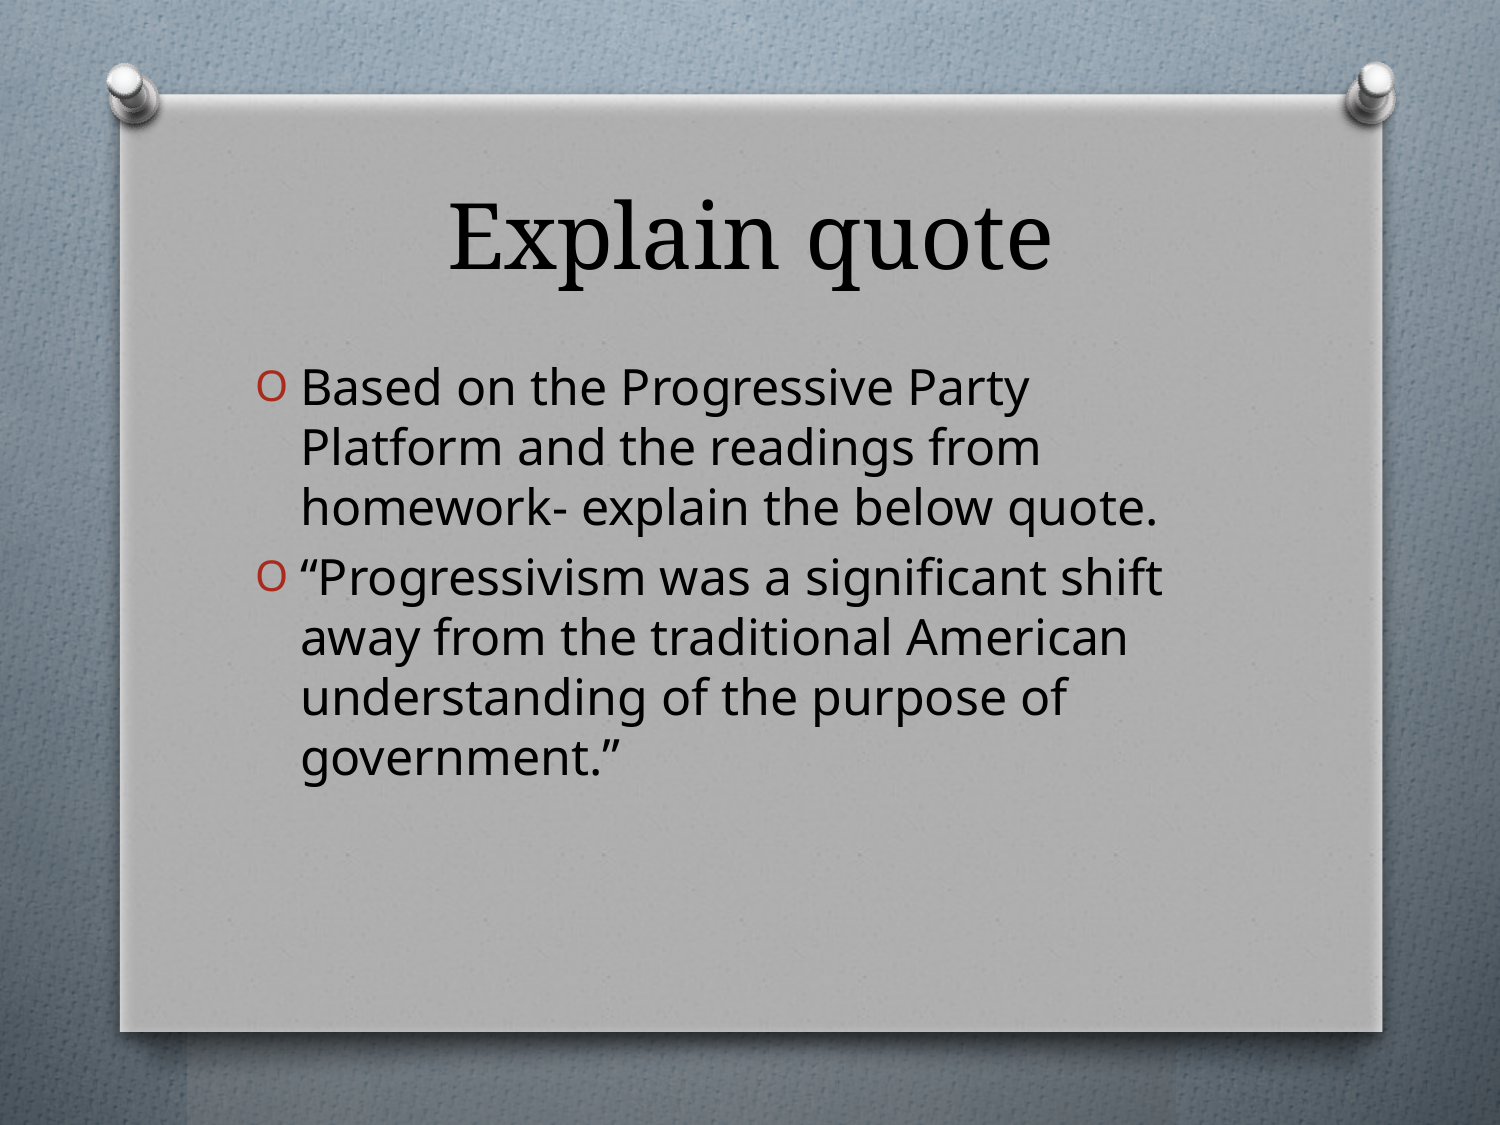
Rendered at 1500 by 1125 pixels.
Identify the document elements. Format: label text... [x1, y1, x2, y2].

list Based on the Progressive Party Platform and the readings from homework- explain the below quote. “Progressivism was a significant shift away from the traditional American understanding of the purpose of government.” [240, 347, 1257, 939]
picture [1317, 35, 1439, 156]
title Explain quote [179, 134, 1323, 332]
picture [75, 29, 198, 153]
